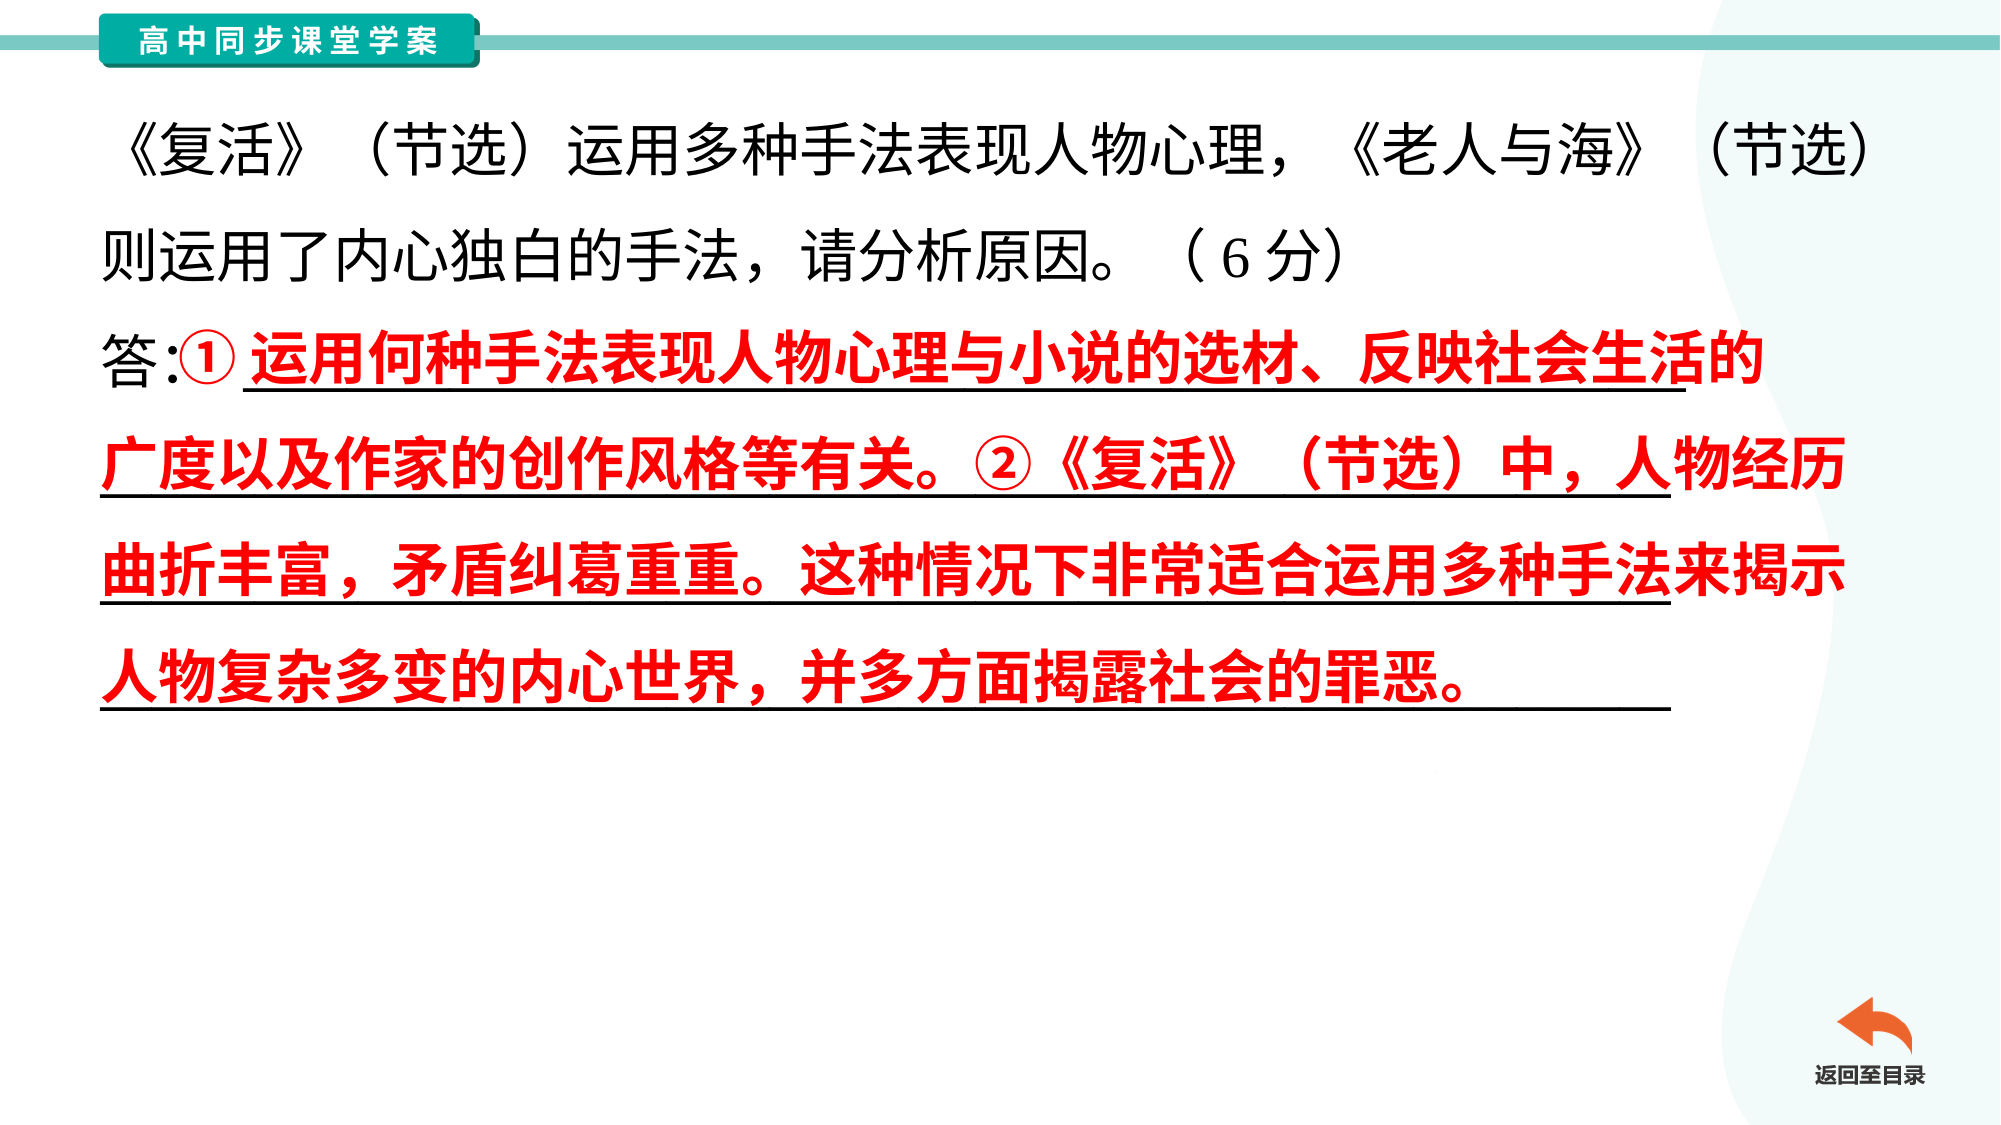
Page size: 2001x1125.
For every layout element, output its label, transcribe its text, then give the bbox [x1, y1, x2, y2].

text_box 《复活》（节选）运用多种手法表现人物心理，《老人与海》（节选） 则运用了内心独白的手法，请分析原因。（6分） 答： ________________________________________________________ _____________________________________________________________ _____________________________________________________________ _____________________________________________________________ [100, 710, 1899, 715]
picture [0, 0, 2000, 1125]
text_box ①运用何种手法表现人物心理与小说的选材、反映社会生活的 广度以及作家的创作风格等有关。②《复活》（节选）中，人物经历 曲折丰富，矛盾纠葛重重。这种情况下非常适合运用多种手法来揭示 人物复杂多变的内心世界，并多方面揭露社会的罪恶。 [100, 284, 1899, 710]
text_box 《复活》（节选）运用多种手法表现人物心理，《老人与海》（节选） 则运用了内心独白的手法，请分析原因。（6分） 答： ________________________________________________________ _____________________________________________________________ _____________________________________________________________ _____________________________________________________________ [100, 76, 1899, 284]
